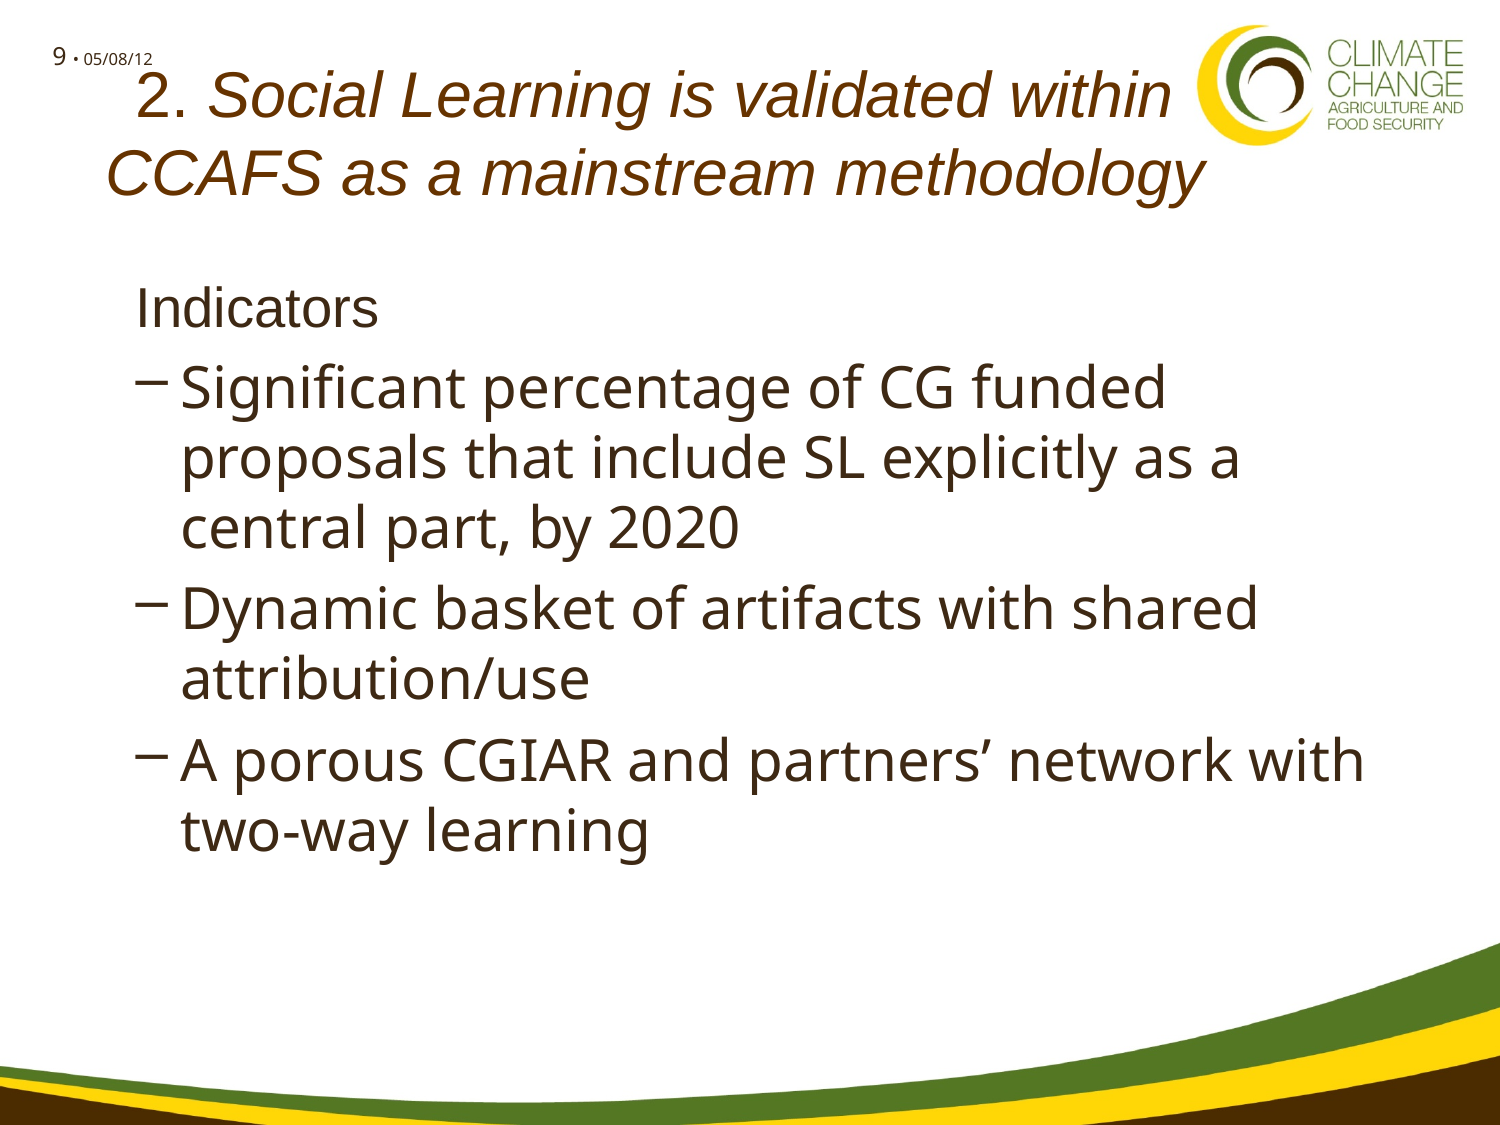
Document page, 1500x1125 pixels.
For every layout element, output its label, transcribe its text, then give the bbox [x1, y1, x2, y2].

list Indicators Significant percentage of CG funded proposals that include SL explicitly as a central part, by 2020 Dynamic basket of artifacts with shared attribution/use A porous CGIAR and partners’ network with two-way learning [74, 262, 1425, 1005]
picture [0, 936, 1500, 1125]
picture [1183, 12, 1475, 154]
title 2. Social Learning is validated within CCAFS as a mainstream methodology [74, 45, 1235, 233]
